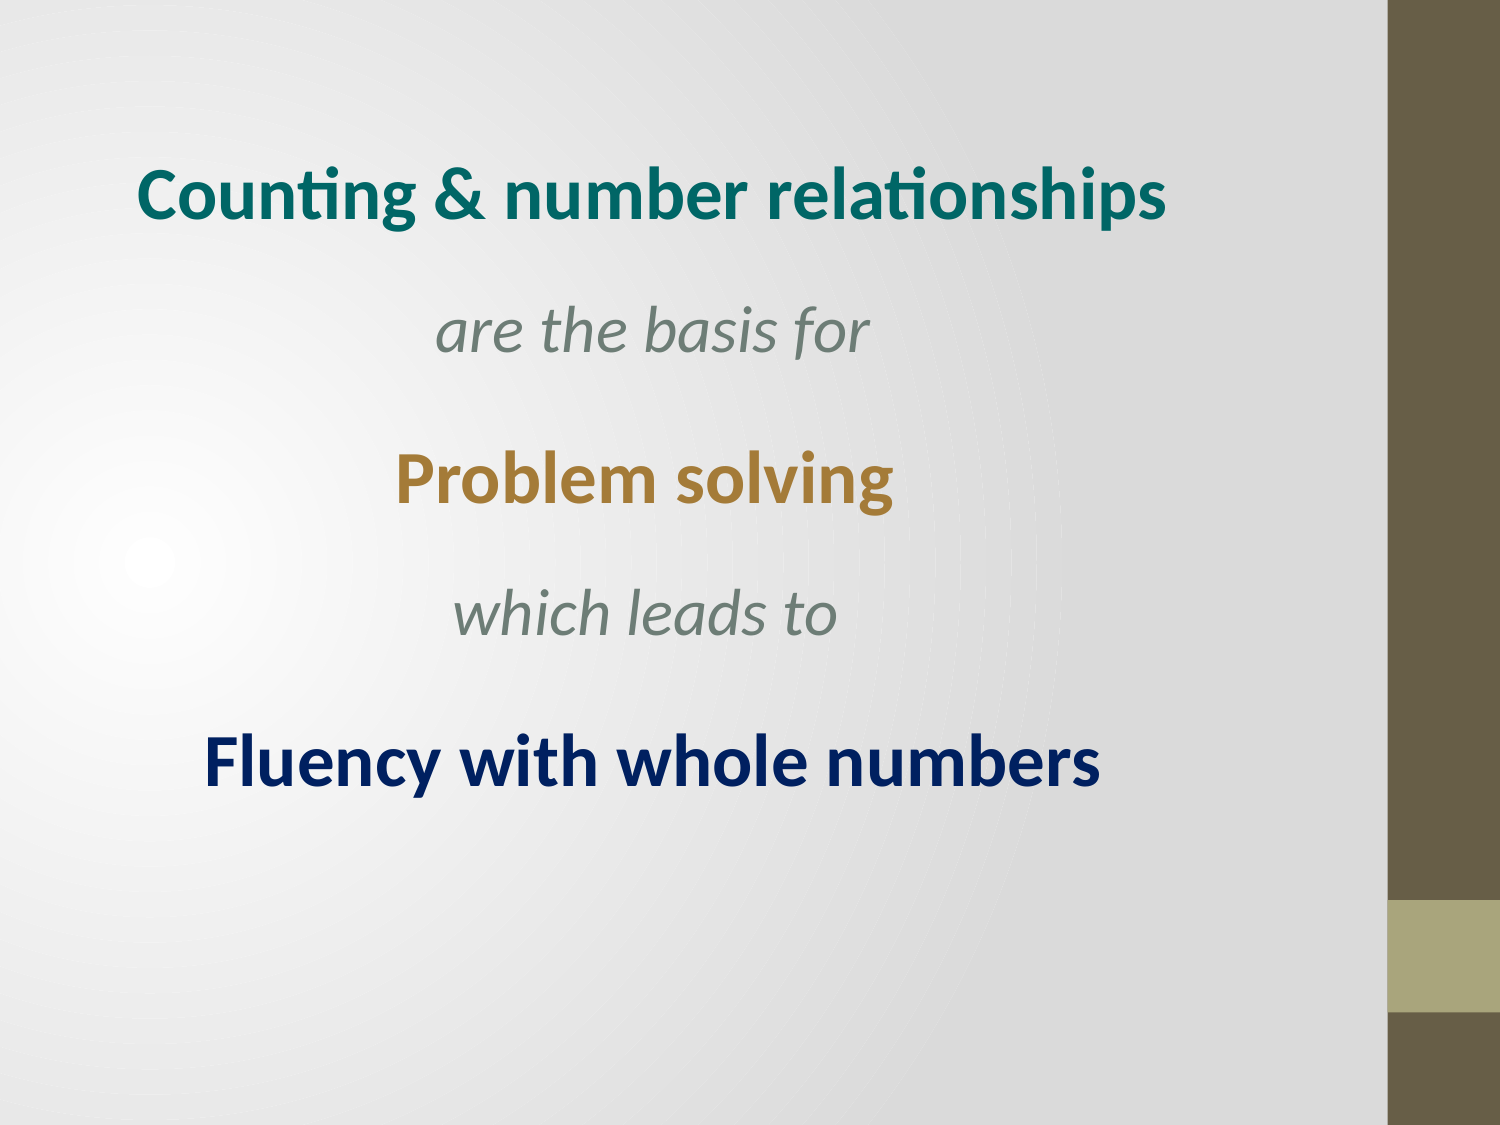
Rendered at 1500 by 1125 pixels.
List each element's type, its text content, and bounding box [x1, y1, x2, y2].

list Counting & number relationships are the basis for Problem solving which leads to Fluency with whole numbers [49, 137, 1238, 1035]
